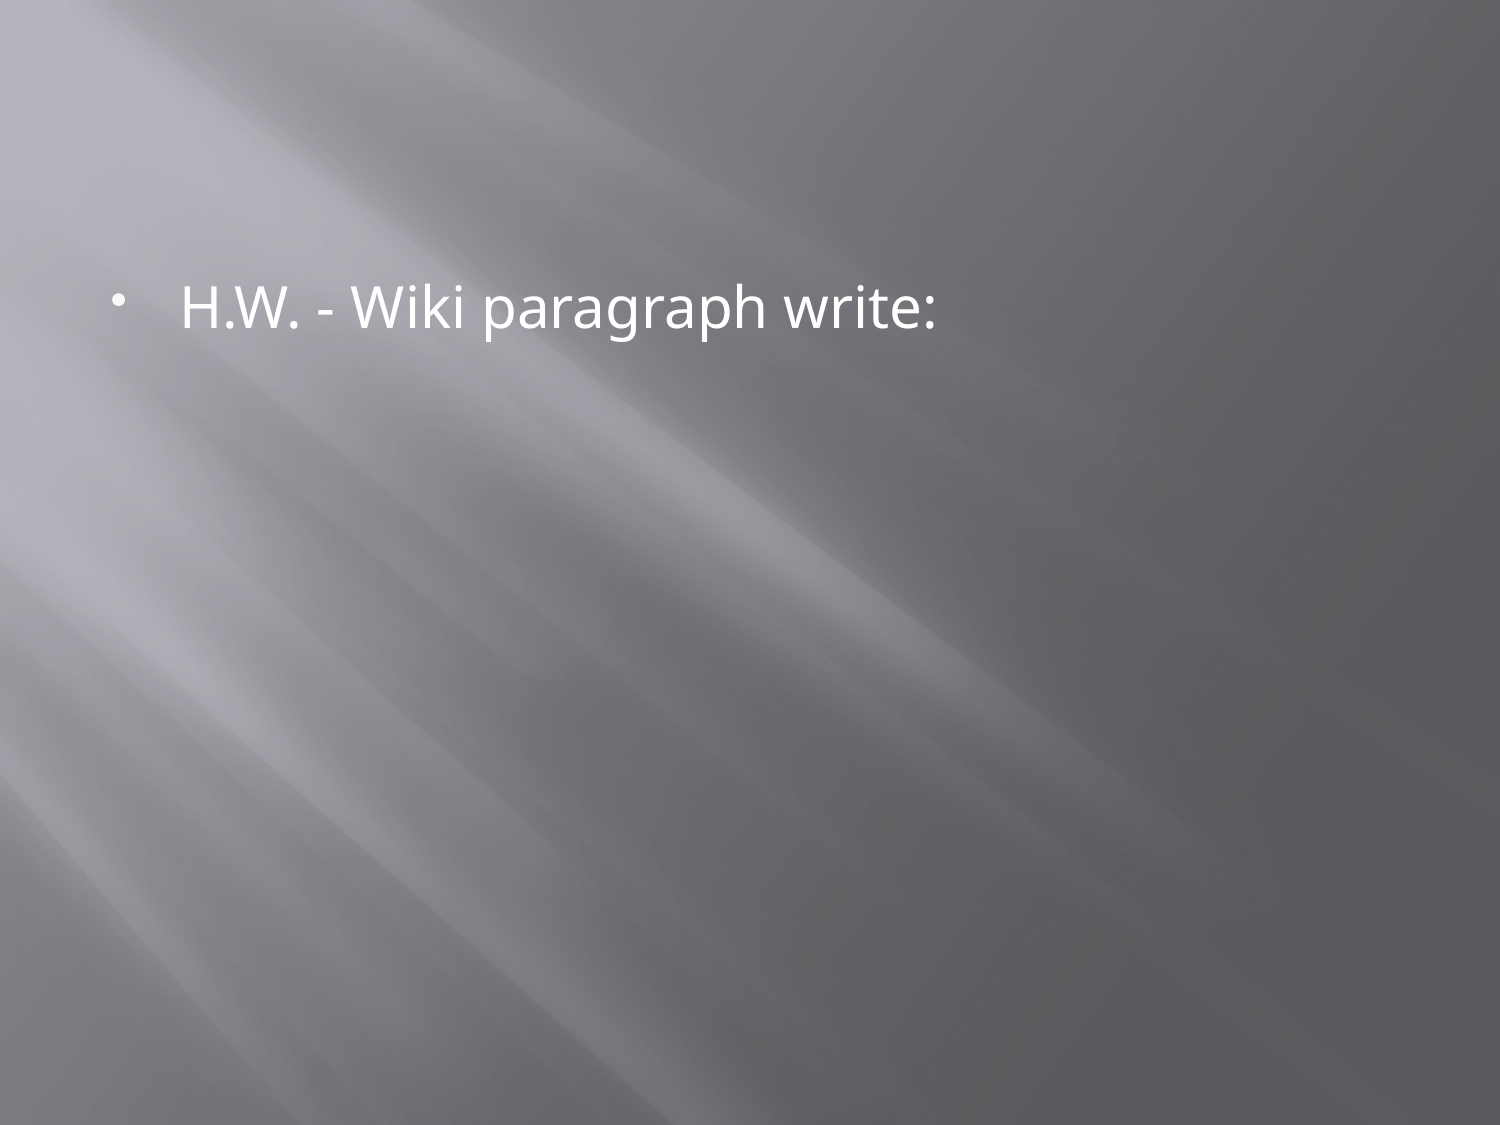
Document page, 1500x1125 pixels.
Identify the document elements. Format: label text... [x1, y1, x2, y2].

list H.W. - Wiki paragraph write: [75, 262, 1425, 1035]
